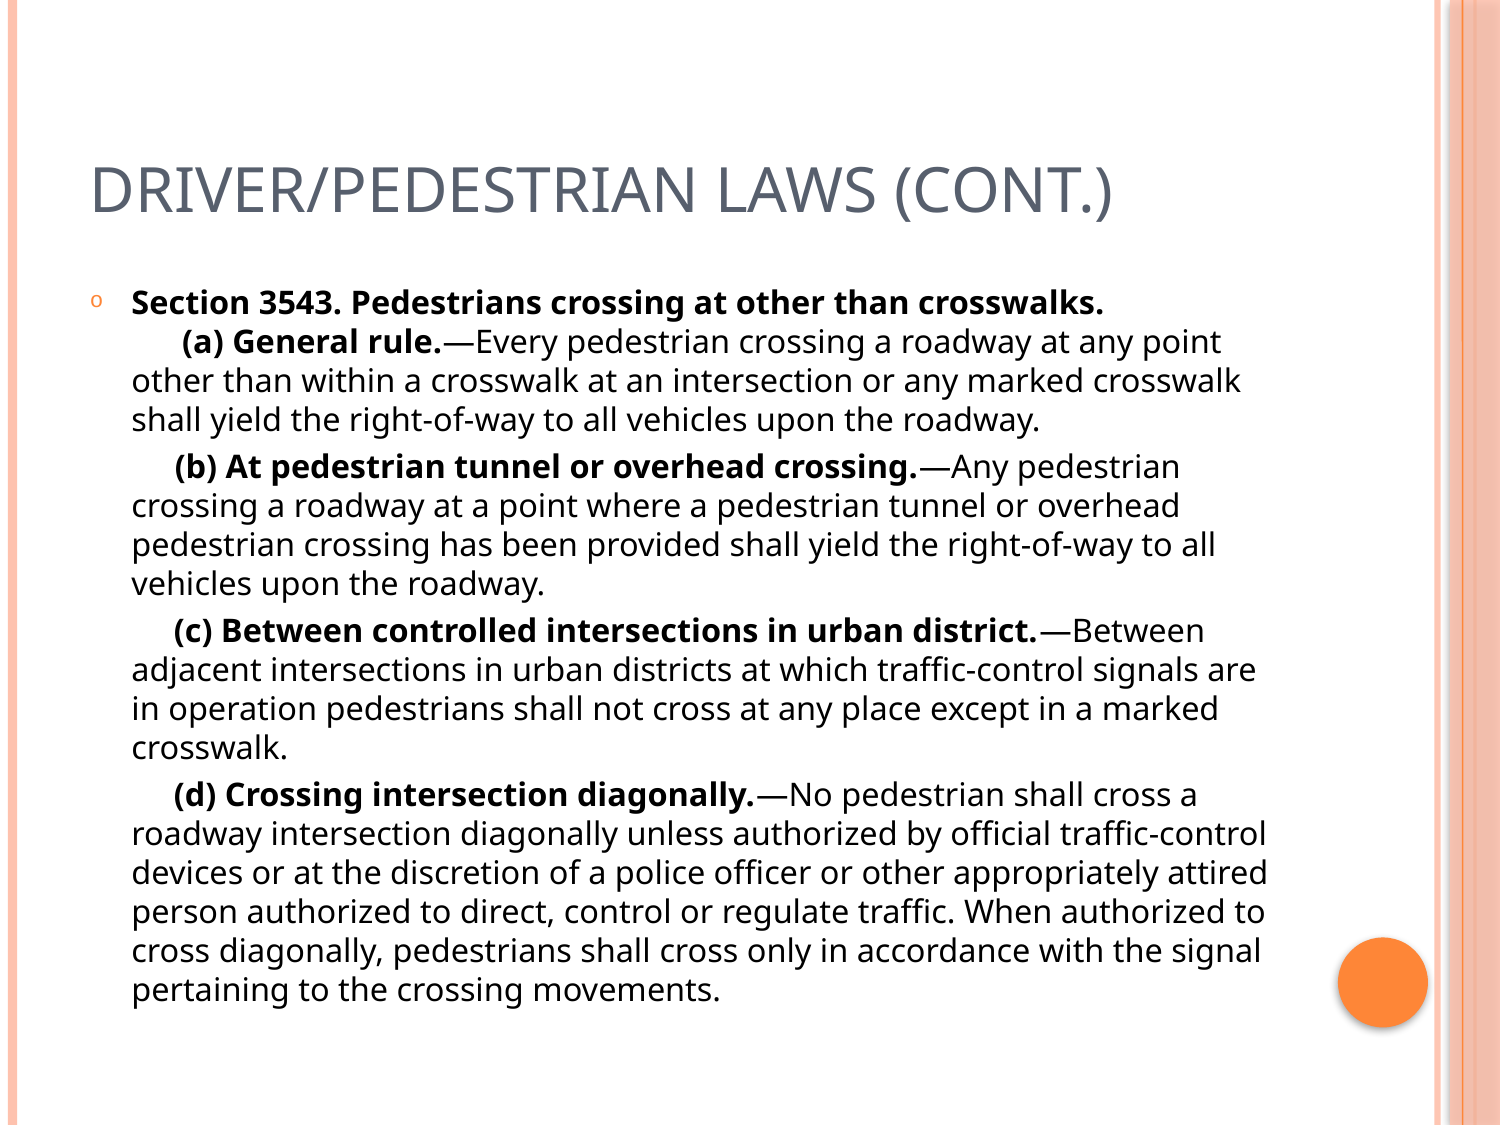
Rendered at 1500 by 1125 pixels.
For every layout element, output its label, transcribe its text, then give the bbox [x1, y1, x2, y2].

title Driver/Pedestrian Laws (Cont.) [75, 45, 1300, 233]
list Section 3543. Pedestrians crossing at other than crosswalks. (a) General rule.—Every pedestrian crossing a roadway at any point other than within a crosswalk at an intersection or any marked crosswalk shall yield the right-of-way to all vehicles upon the roadway. (b) At pedestrian tunnel or overhead crossing.—Any pedestrian crossing a roadway at a point where a pedestrian tunnel or overhead pedestrian crossing has been provided shall yield the right-of-way to all vehicles upon the roadway. (c) Between controlled intersections in urban district.—Between adjacent intersections in urban districts at which traffic-control signals are in operation pedestrians shall not cross at any place except in a marked crosswalk. (d) Crossing intersection diagonally.—No pedestrian shall cross a roadway intersection diagonally unless authorized by official traffic-control devices or at the discretion of a police officer or other appropriately attired person authorized to direct, control or regulate traffic. When authorized to cross diagonally, pedestrians shall cross only in accordance with the signal pertaining to the crossing movements. [75, 275, 1300, 1038]
